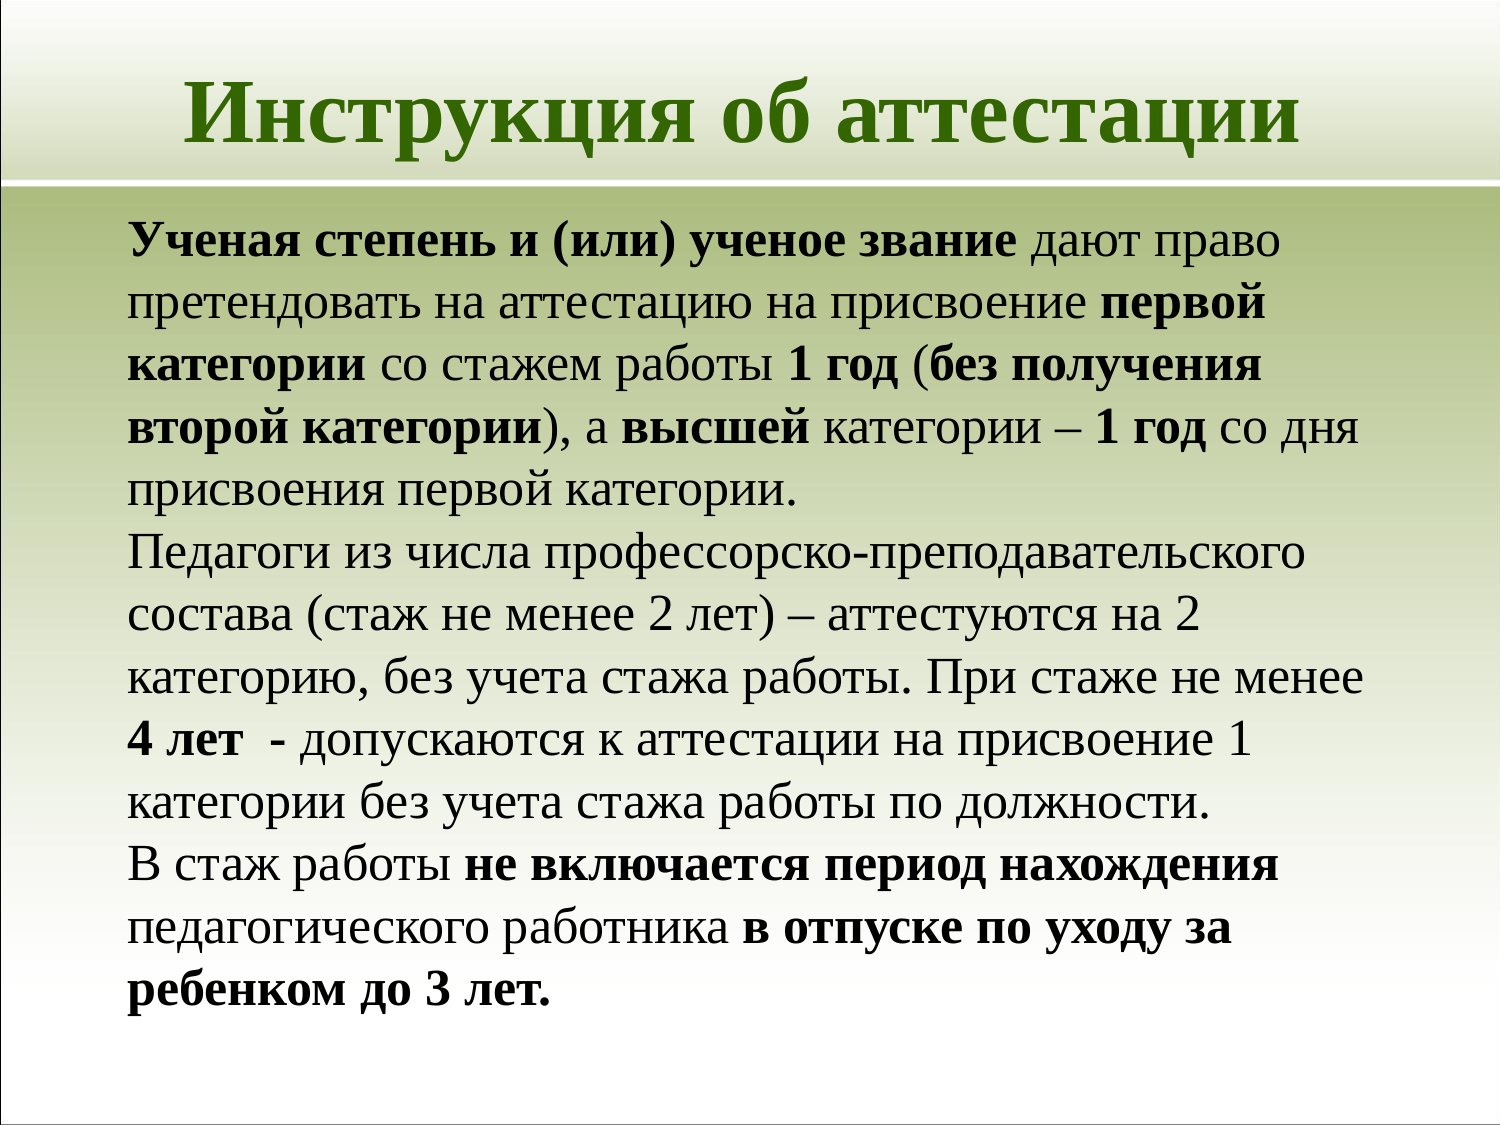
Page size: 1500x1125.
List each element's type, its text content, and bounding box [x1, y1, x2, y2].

title Инструкция об аттестации [105, 34, 1381, 176]
list Ученая степень и (или) ученое звание дают право претендовать на аттестацию на присвоение первой категории со стажем работы 1 год (без получения второй категории), а высшей категории – 1 год со дня присвоения первой категории. Педагоги из числа профессорско-преподавательского состава (стаж не менее 2 лет) – аттестуются на 2 категорию, без учета стажа работы. При стаже не менее 4 лет - допускаются к аттестации на присвоение 1 категории без учета стажа работы по должности. В стаж работы не включается период нахождения педагогического работника в отпуске по уходу за ребенком до 3 лет. [111, 196, 1388, 1036]
picture [0, 0, 1500, 1125]
